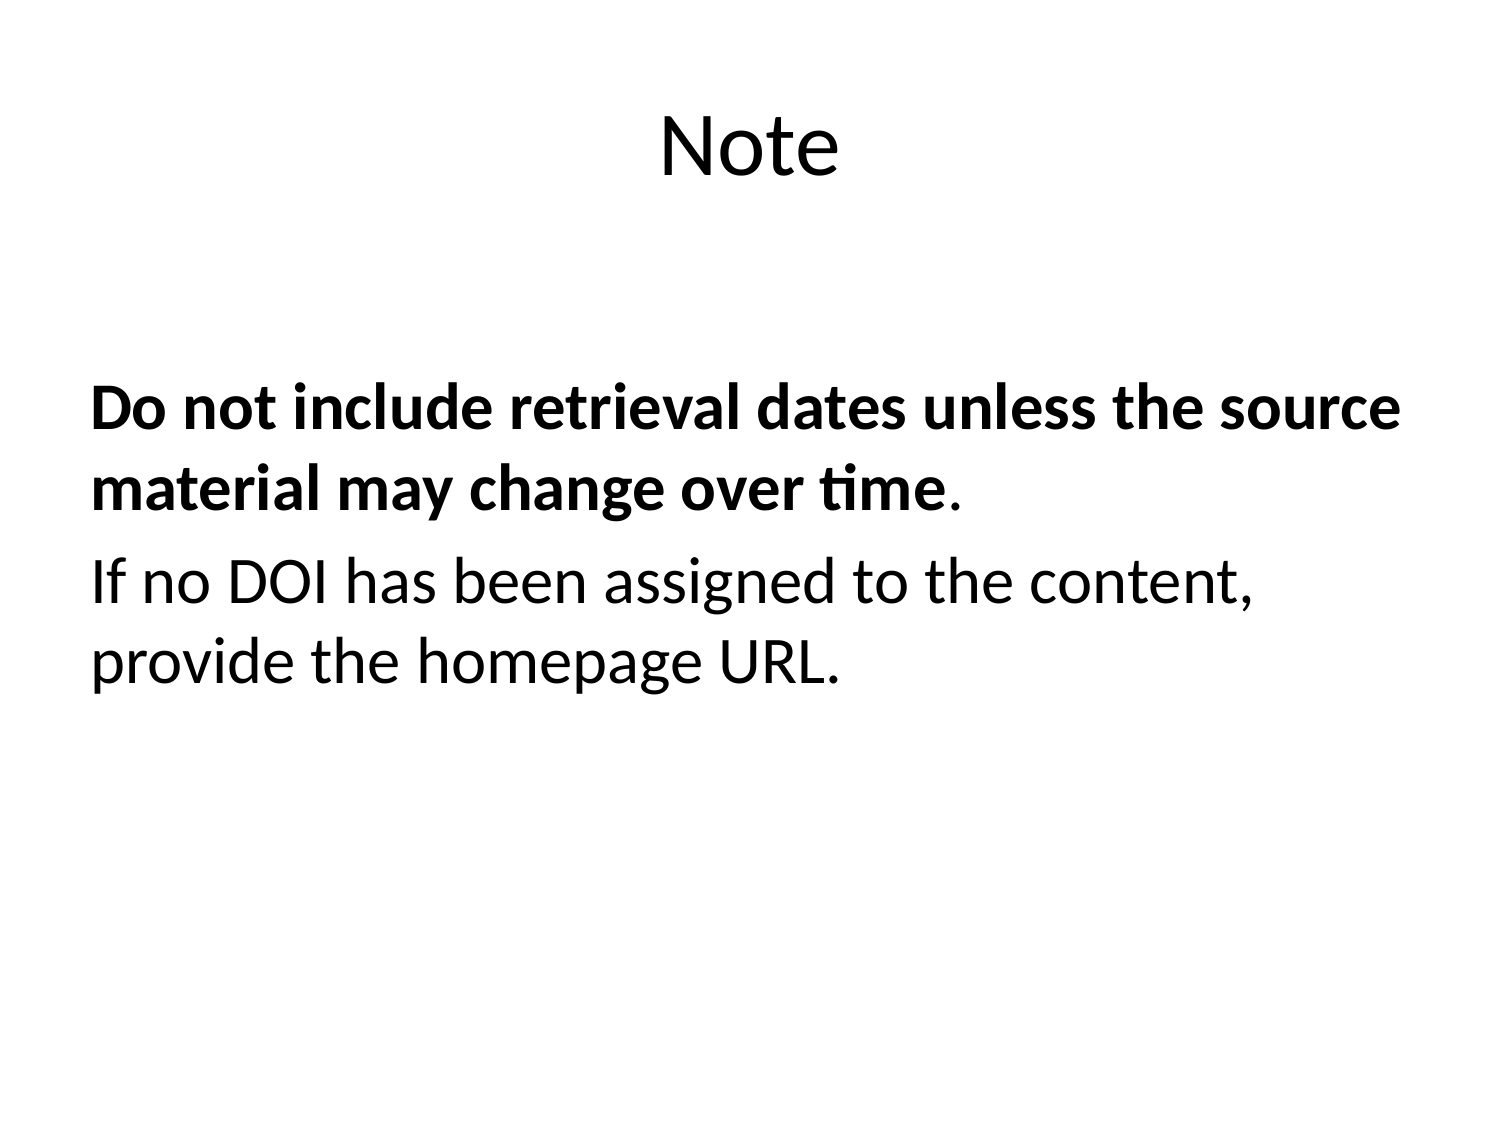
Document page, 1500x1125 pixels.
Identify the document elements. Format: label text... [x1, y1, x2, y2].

list Do not include retrieval dates unless the source material may change over time. If no DOI has been assigned to the content, provide the homepage URL. [75, 262, 1425, 1005]
title Note [75, 45, 1425, 233]
